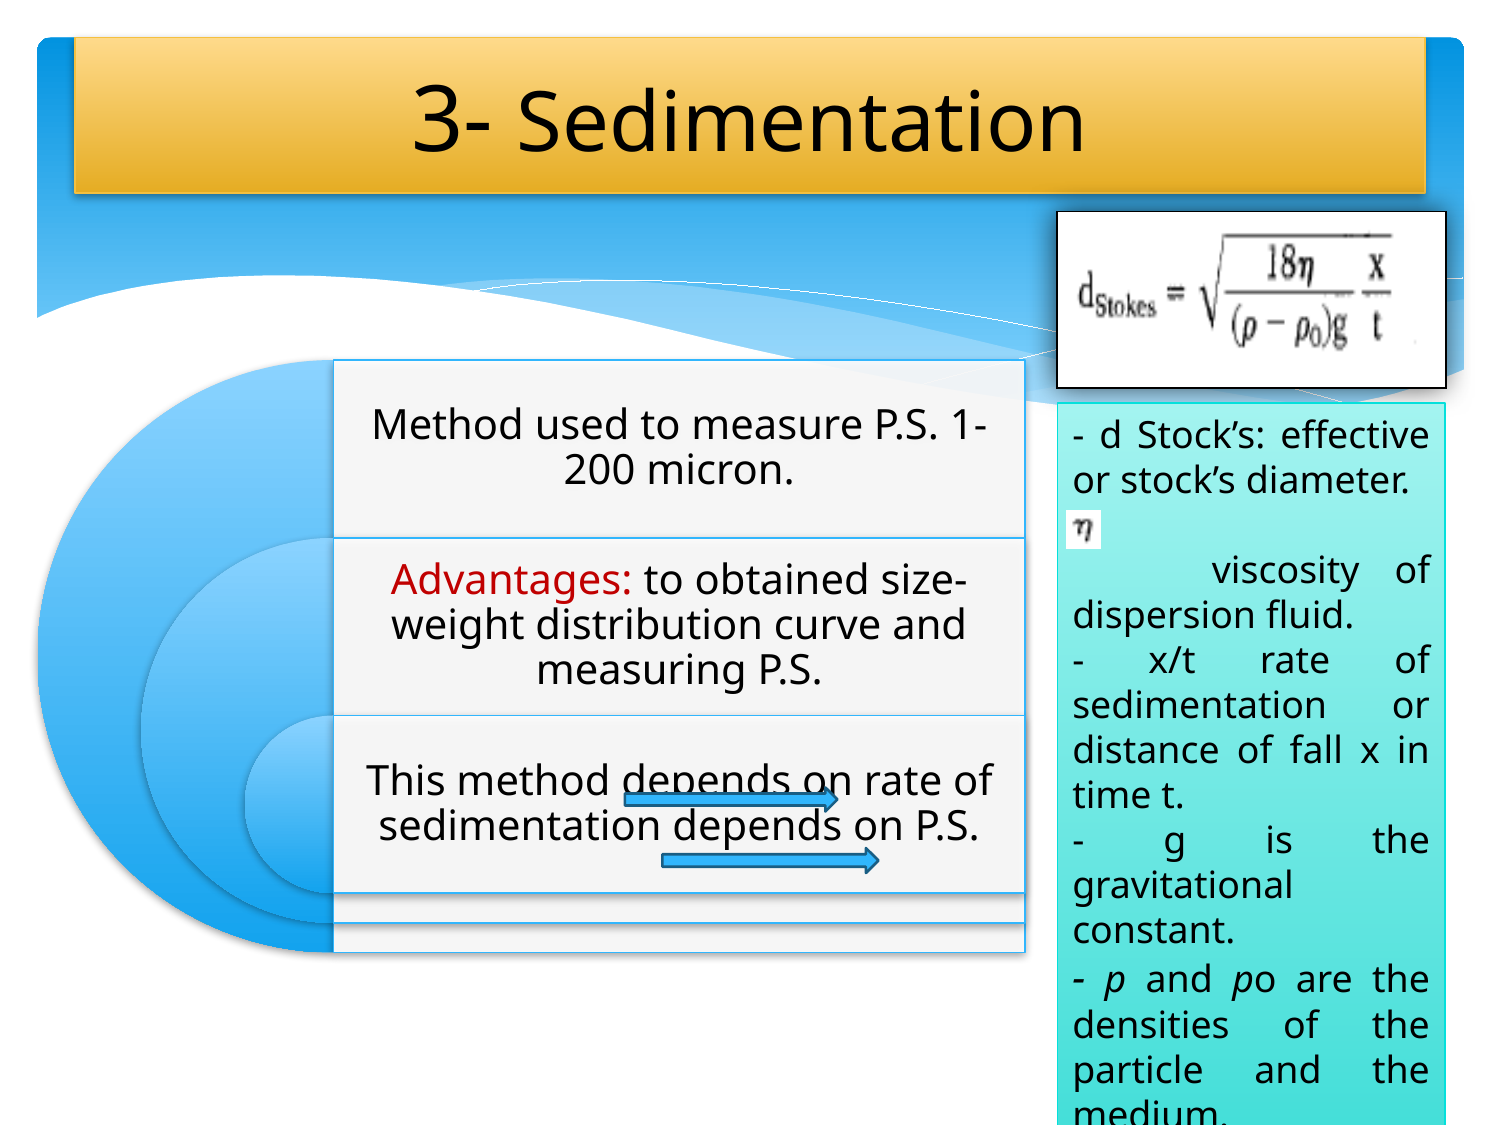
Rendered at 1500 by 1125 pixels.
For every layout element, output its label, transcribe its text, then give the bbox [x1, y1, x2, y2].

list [37, 212, 1026, 1101]
title 3- Sedimentation [74, 37, 1426, 194]
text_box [1057, 402, 1446, 1055]
picture [1057, 212, 1446, 388]
